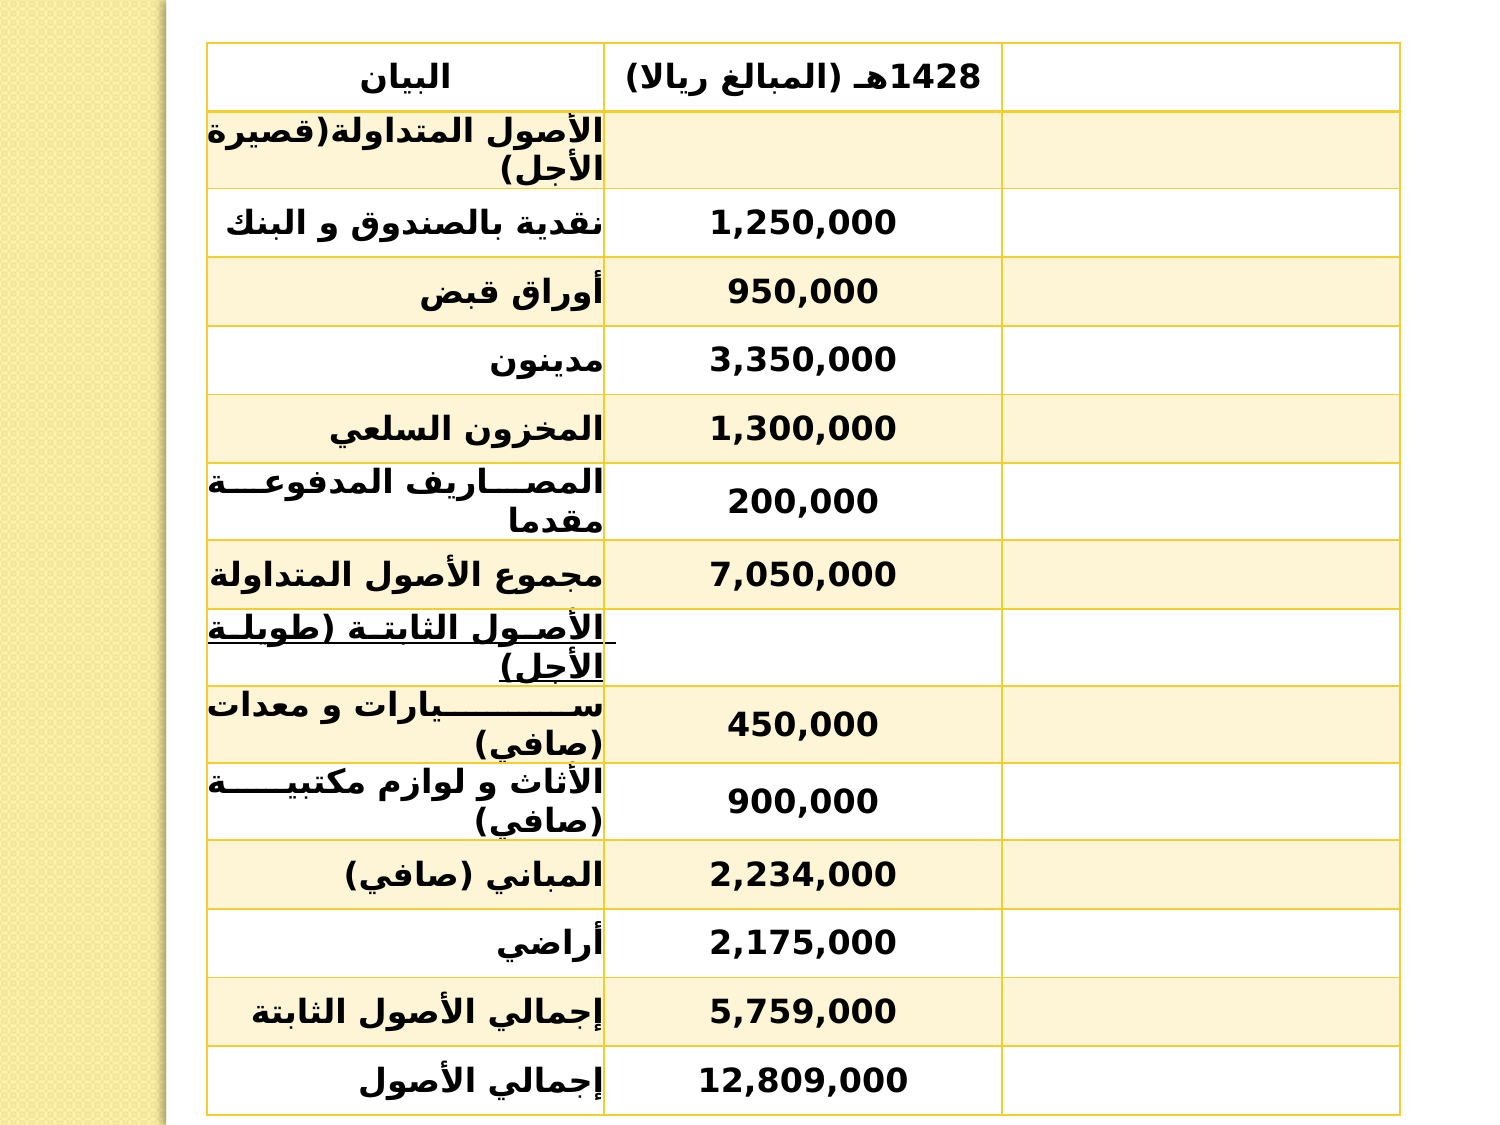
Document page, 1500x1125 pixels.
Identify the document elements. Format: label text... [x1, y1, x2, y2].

table_cell إجمالي الأصول [208, 1047, 603, 1114]
table_cell إجمالي الأصول الثابتة [208, 978, 603, 1045]
table_cell المصاريف المدفوعة مقدما [208, 464, 603, 539]
table_cell 2,234,000 [605, 841, 1001, 908]
table_cell 5,759,000 [605, 978, 1001, 1045]
table_cell مجموع الأصول المتداولة [208, 541, 603, 608]
table_cell 2,175,000 [605, 910, 1001, 977]
table_cell 7,050,000 [605, 541, 1001, 608]
table_cell [1003, 258, 1399, 325]
table_cell 1,250,000 [605, 189, 1001, 256]
table_header البيان [208, 44, 603, 110]
table_cell [1003, 1047, 1399, 1114]
table_cell المباني (صافي) [208, 841, 603, 908]
table_cell [1003, 610, 1399, 685]
table_cell 950,000 [605, 258, 1001, 325]
table_cell [605, 610, 1001, 685]
table_cell الأصول المتداولة(قصيرة الأجل) [208, 113, 603, 188]
table_cell 200,000 [605, 464, 1001, 539]
table_cell أوراق قبض [208, 258, 603, 325]
table_cell [1003, 841, 1399, 908]
table_cell [1003, 764, 1399, 839]
table_cell نقدية بالصندوق و البنك [208, 189, 603, 256]
table_cell [605, 113, 1001, 188]
table_cell [1003, 327, 1399, 394]
table_cell أراضي [208, 910, 603, 977]
table_cell 450,000 [605, 687, 1001, 762]
table_cell [1003, 541, 1399, 608]
table_cell مدينون [208, 327, 603, 394]
table_cell [1003, 395, 1399, 462]
table_cell [1003, 978, 1399, 1045]
table_cell 1,300,000 [605, 395, 1001, 462]
table_cell سيارات و معدات (صافي) [208, 687, 603, 762]
table_cell 3,350,000 [605, 327, 1001, 394]
table_header 1428هـ (المبالغ ريالا) [605, 44, 1001, 110]
table_cell [1003, 910, 1399, 977]
table_cell 12,809,000 [605, 1047, 1001, 1114]
table_cell [1003, 687, 1399, 762]
table_cell 900,000 [605, 764, 1001, 839]
table_cell المخزون السلعي [208, 395, 603, 462]
table_cell [1003, 113, 1399, 188]
table_header [1003, 44, 1399, 110]
table_cell الأصول الثابتة (طويلة الأجل) [208, 610, 603, 685]
table_cell الأثاث و لوازم مكتبية (صافي) [208, 764, 603, 839]
table_cell [1003, 189, 1399, 256]
table_cell [1003, 464, 1399, 539]
